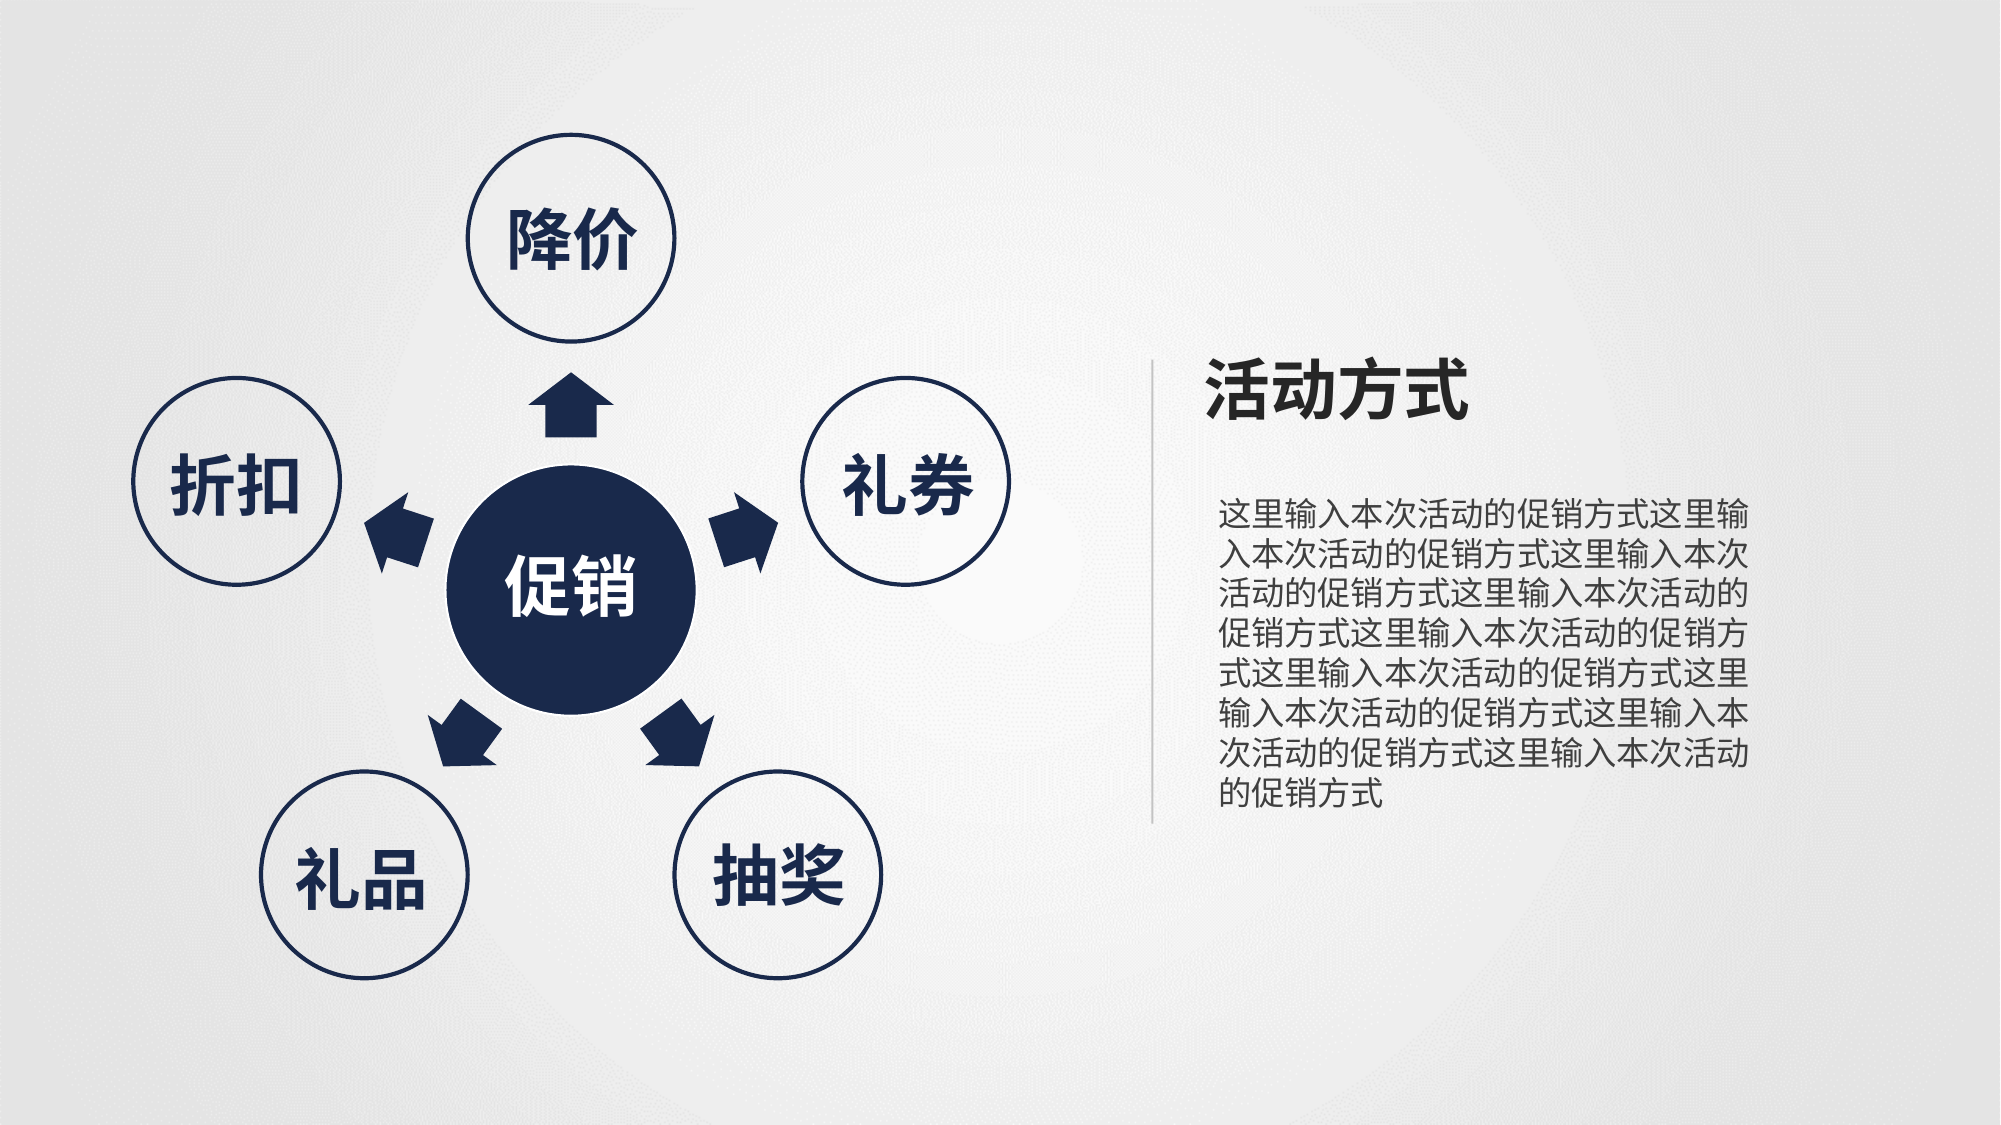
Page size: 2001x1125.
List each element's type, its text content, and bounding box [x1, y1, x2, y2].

text_box 这里输入本次活动的促销方式这里输入本次活动的促销方式这里输入本次活动的促销方式这里输入本次活动的促销方式这里输入本次活动的促销方式这里输入本次活动的促销方式这里输入本次活动的促销方式这里输入本次活动的促销方式这里输入本次活动的促销方式 [1241, 485, 1776, 820]
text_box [0, 111, 1238, 1002]
picture [0, 0, 2001, 1125]
text_box 活动方式 [1241, 340, 1870, 436]
